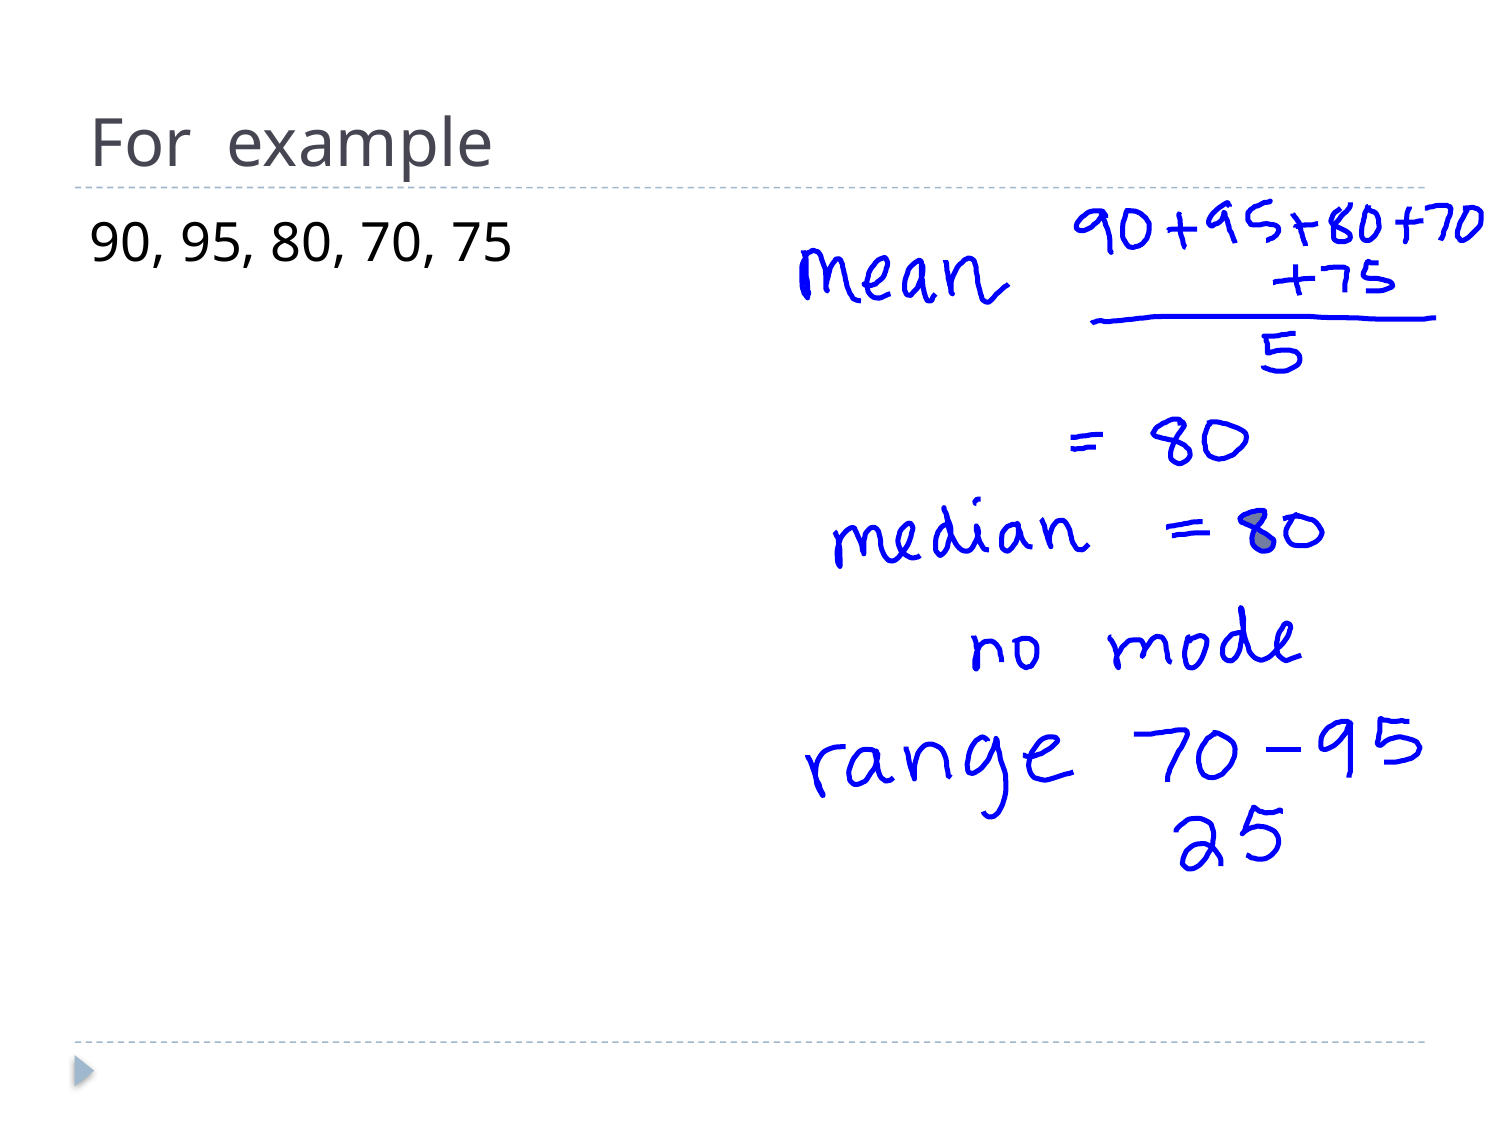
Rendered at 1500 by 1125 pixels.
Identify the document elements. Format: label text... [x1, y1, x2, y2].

text_box [1203, 421, 1248, 460]
text_box [833, 522, 921, 568]
text_box [1167, 228, 1179, 232]
text_box [1294, 264, 1301, 296]
text_box [1040, 518, 1090, 551]
text_box [972, 635, 1003, 670]
text_box [1360, 205, 1380, 242]
text_box [1298, 277, 1316, 281]
text_box [1207, 201, 1236, 244]
text_box [1424, 204, 1452, 241]
text_box [1171, 532, 1210, 537]
text_box [1408, 219, 1424, 223]
text_box [1166, 520, 1203, 529]
text_box [1075, 210, 1113, 254]
text_box [1070, 433, 1103, 439]
text_box [1403, 206, 1411, 243]
text_box [1273, 279, 1294, 284]
text_box [1362, 260, 1394, 292]
text_box [1000, 522, 1033, 552]
text_box [863, 256, 891, 299]
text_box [807, 718, 1421, 870]
text_box [934, 506, 990, 557]
text_box [1238, 508, 1276, 553]
text_box [1109, 635, 1172, 669]
text_box [801, 249, 862, 302]
text_box [1152, 418, 1191, 465]
text_box [1262, 332, 1301, 372]
text_box [1221, 606, 1302, 662]
text_box [1456, 206, 1482, 242]
text_box [1330, 202, 1352, 243]
text_box [1178, 213, 1187, 249]
text_box [1298, 227, 1307, 246]
text_box [1091, 315, 1437, 324]
text_box [1247, 200, 1280, 242]
text_box [1121, 208, 1150, 249]
text_box [1013, 637, 1038, 669]
text_box [1292, 213, 1301, 225]
list 90, 95, 80, 70, 75 [75, 200, 1425, 1010]
text_box [1320, 266, 1349, 293]
text_box [903, 259, 937, 302]
text_box [1183, 634, 1208, 669]
text_box [1282, 513, 1323, 547]
title For example [75, 24, 1425, 188]
text_box [974, 498, 981, 505]
text_box [944, 257, 1010, 303]
text_box [1294, 222, 1319, 228]
text_box [1070, 446, 1096, 451]
